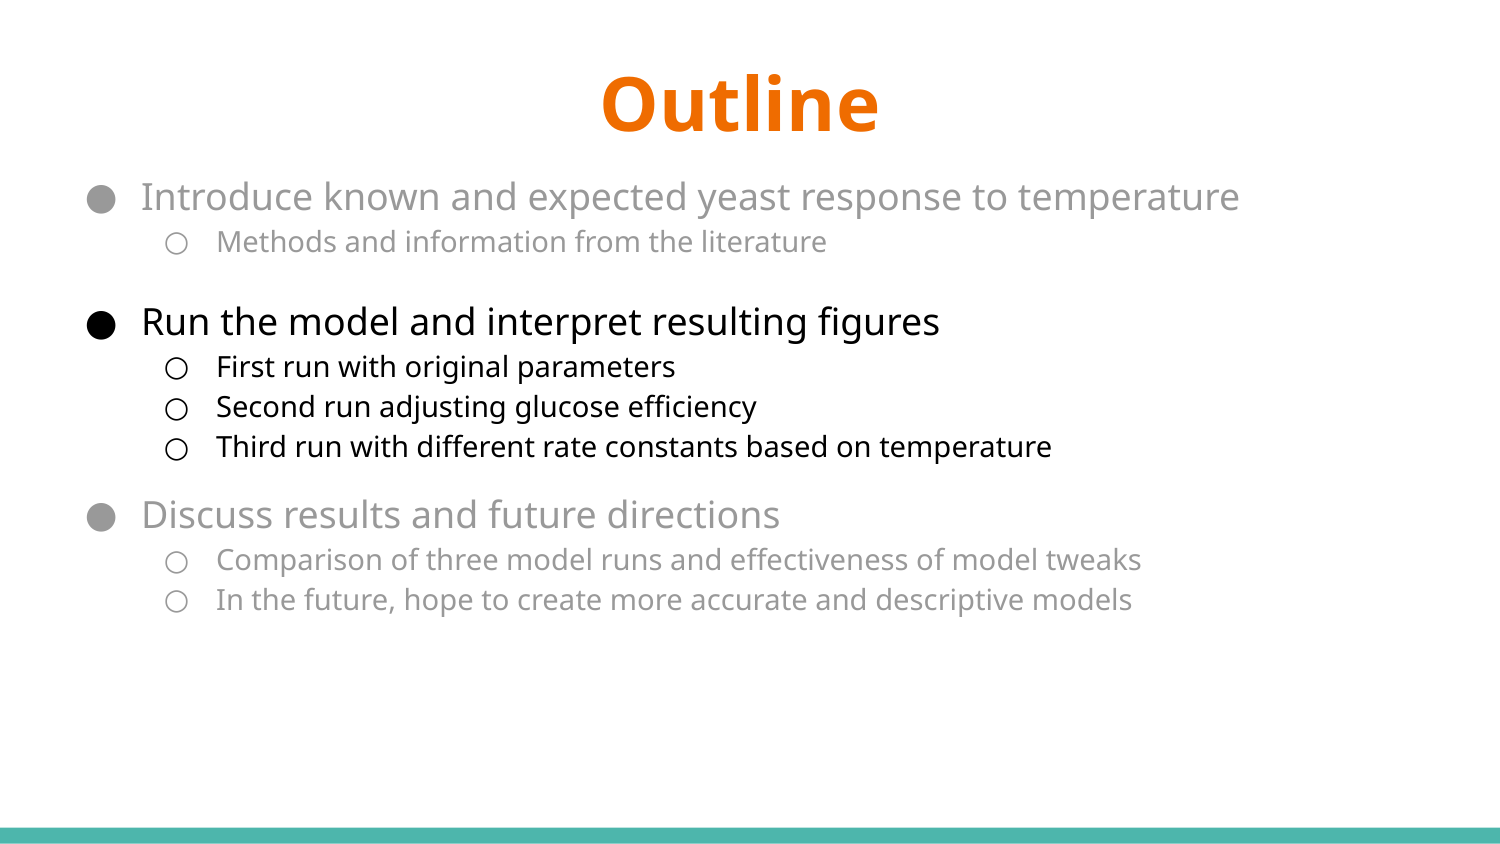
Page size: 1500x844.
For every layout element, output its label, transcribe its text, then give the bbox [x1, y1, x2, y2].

list Introduce known and expected yeast response to temperature Methods and information from the literature Run the model and interpret resulting figures First run with original parameters Second run adjusting glucose efficiency Third run with different rate constants based on temperature Discuss results and future directions Comparison of three model runs and effectiveness of model tweaks In the future, hope to create more accurate and descriptive models [51, 151, 1449, 808]
title Outline [51, 41, 1449, 151]
